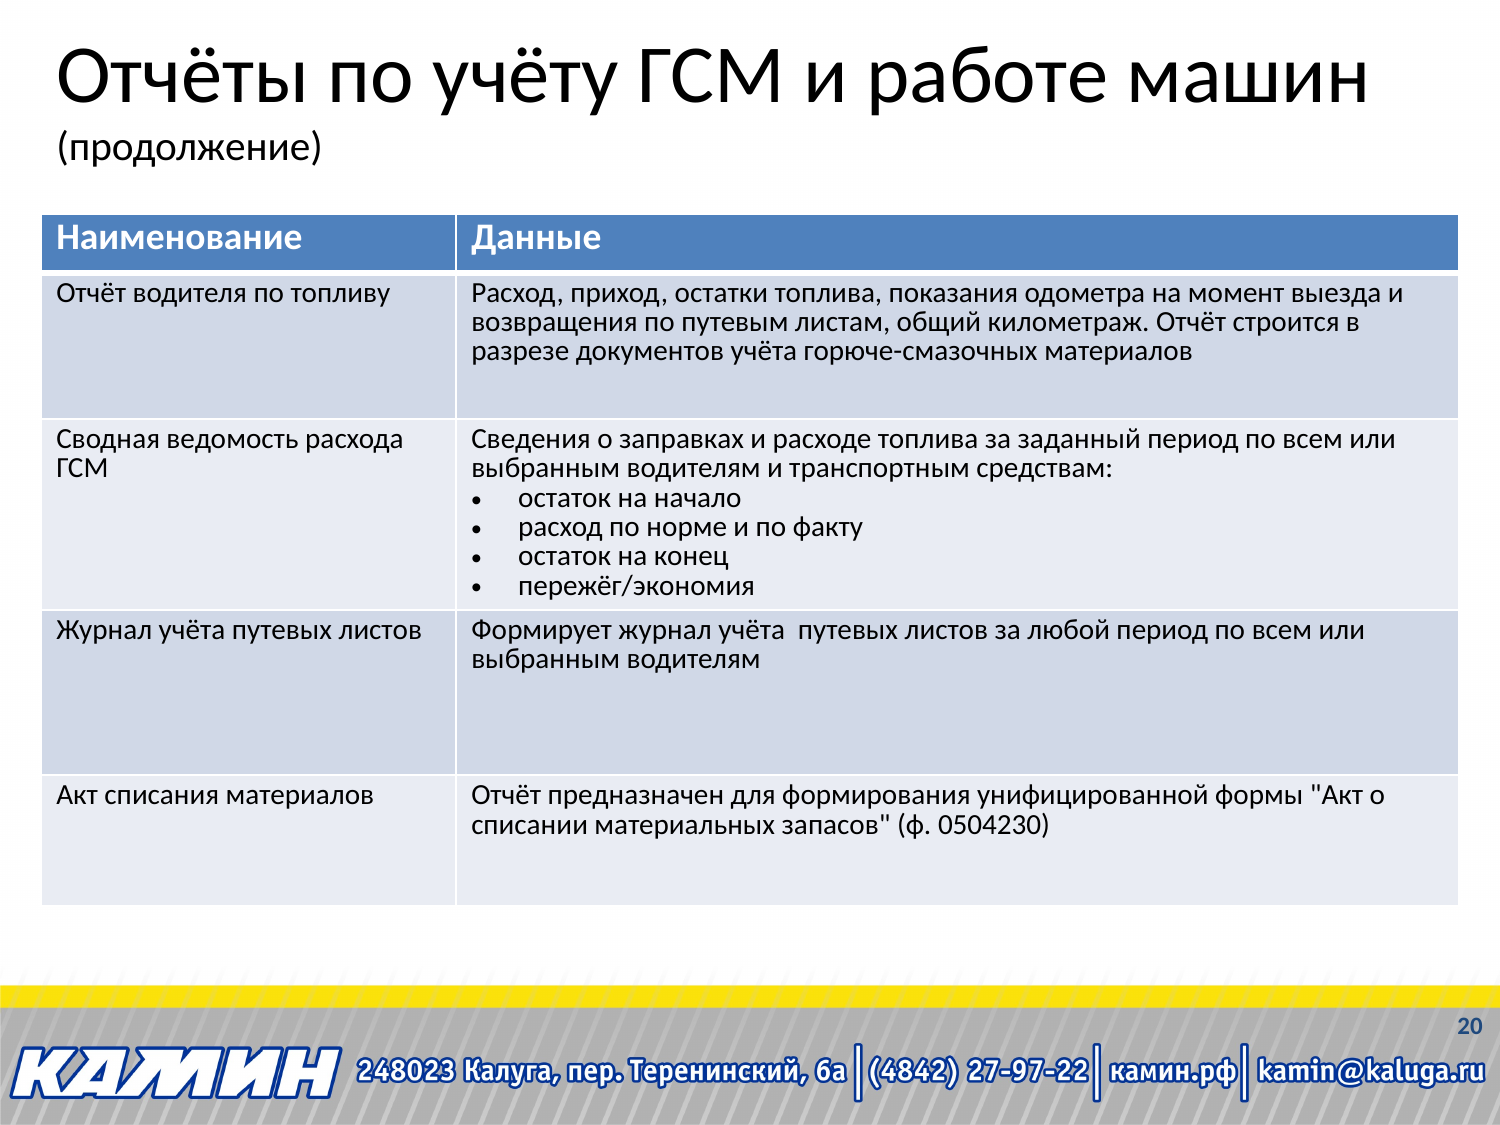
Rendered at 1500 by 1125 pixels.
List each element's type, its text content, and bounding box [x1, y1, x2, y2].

table_cell Акт списания материалов [42, 776, 455, 905]
table_cell Журнал учёта путевых листов [42, 611, 455, 774]
table_cell Отчёт водителя по топливу [42, 276, 455, 418]
slide_number 20 [1148, 994, 1499, 1055]
title Отчёты по учёту ГСМ и работе машин (продолжение) [41, 0, 1459, 189]
table_header Данные [457, 215, 1458, 270]
table_cell Сведения о заправках и расходе топлива за заданный период по всем или выбранным водителям и транспортным средствам: остаток на начало расход по норме и по факту остаток на конец пережёг/экономия [457, 420, 1458, 609]
table_cell Расход, приход, остатки топлива, показания одометра на момент выезда и возвращения по путевым листам, общий километраж. Отчёт строится в разрезе документов учёта горюче-смазочных материалов [457, 276, 1458, 418]
table_cell Сводная ведомость расхода ГСМ [42, 420, 455, 609]
table_header Наименование [42, 215, 455, 270]
picture [0, 0, 1500, 1125]
table_cell Отчёт предназначен для формирования унифицированной формы "Акт о списании материальных запасов" (ф. 0504230) [457, 776, 1458, 905]
table_cell Формирует журнал учёта путевых листов за любой период по всем или выбранным водителям [457, 611, 1458, 774]
